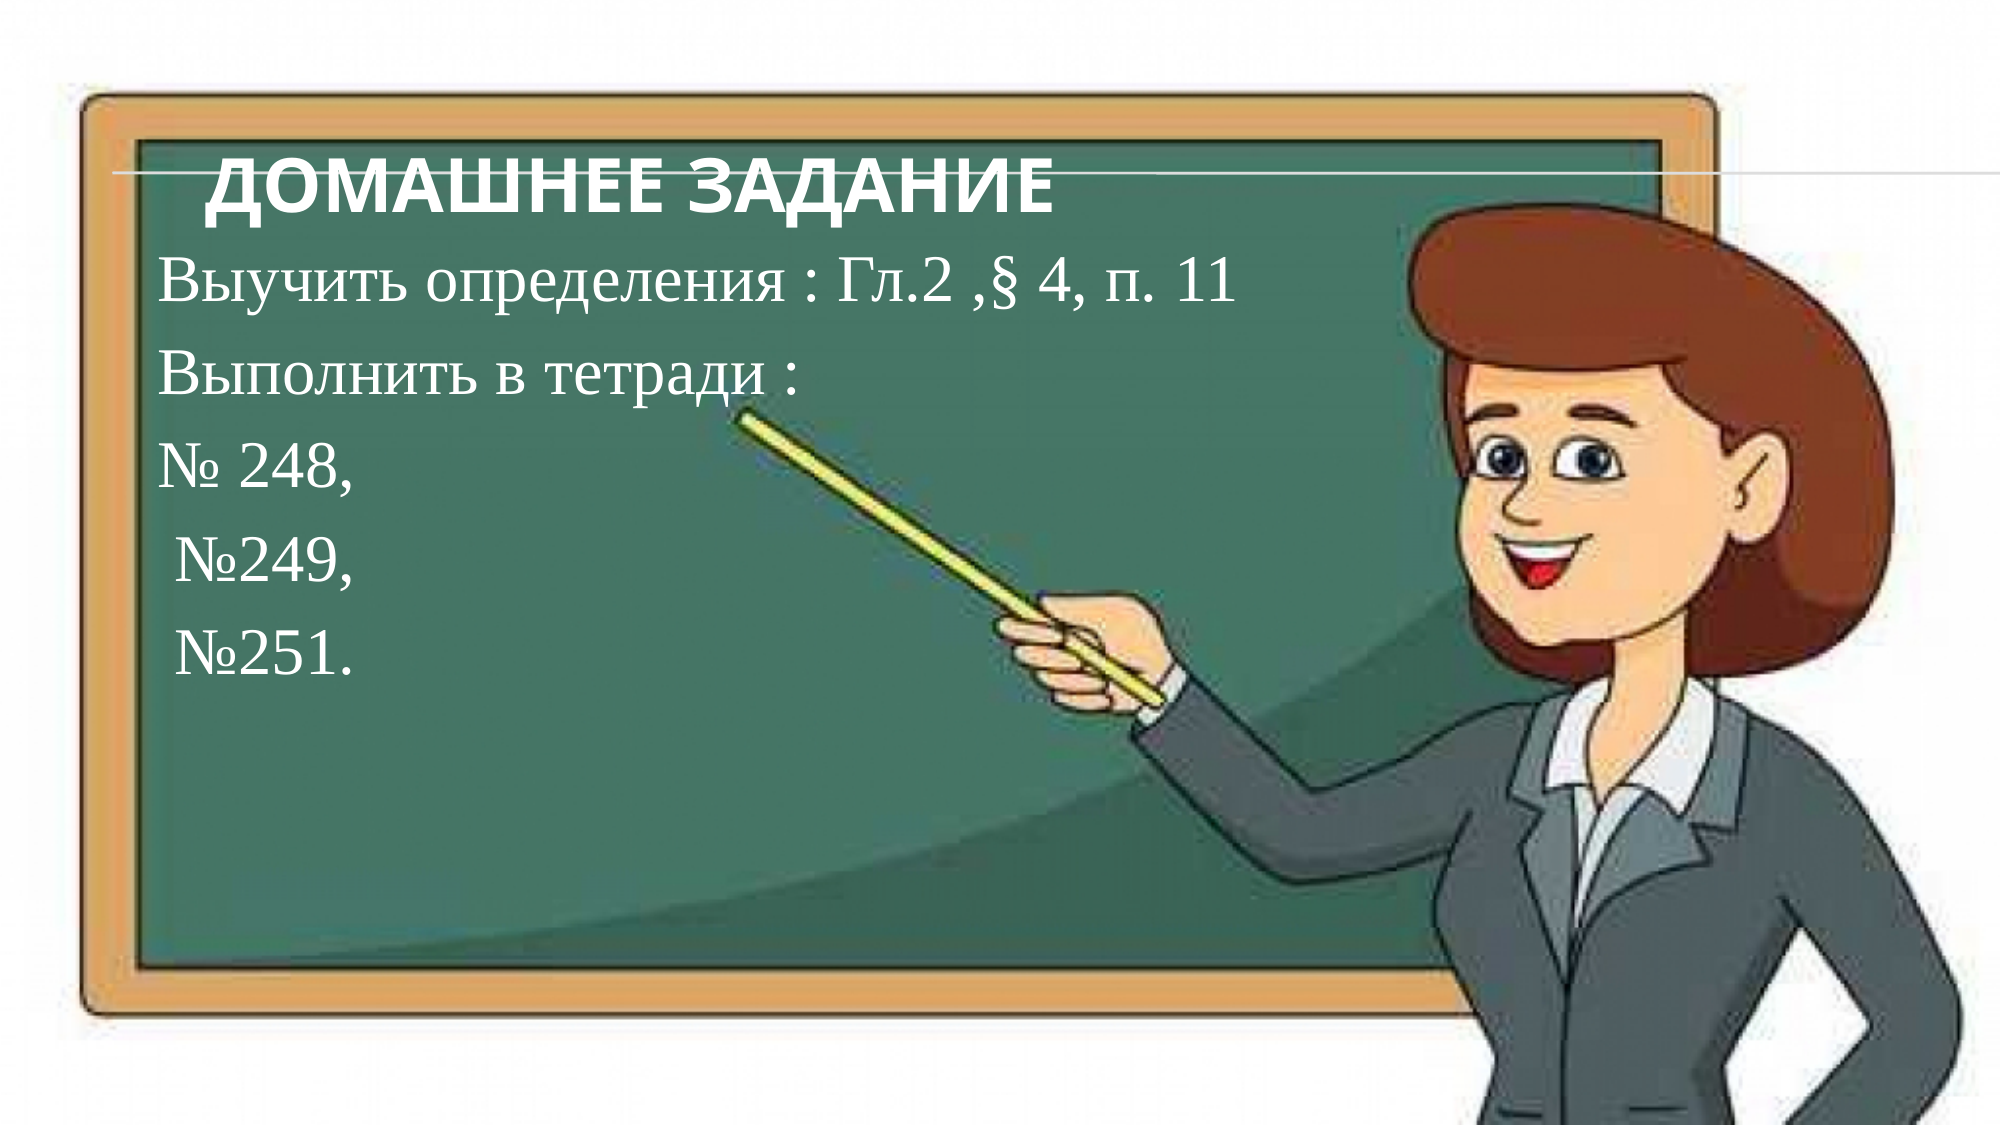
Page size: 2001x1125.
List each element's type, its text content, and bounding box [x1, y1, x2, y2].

title Домашнее задание [190, 115, 1916, 227]
list Выучить определения : Гл.2 ,§ 4, п. 11 Выполнить в тетради : № 248, №249, №251. [142, 227, 2000, 970]
picture [0, 0, 2001, 1125]
